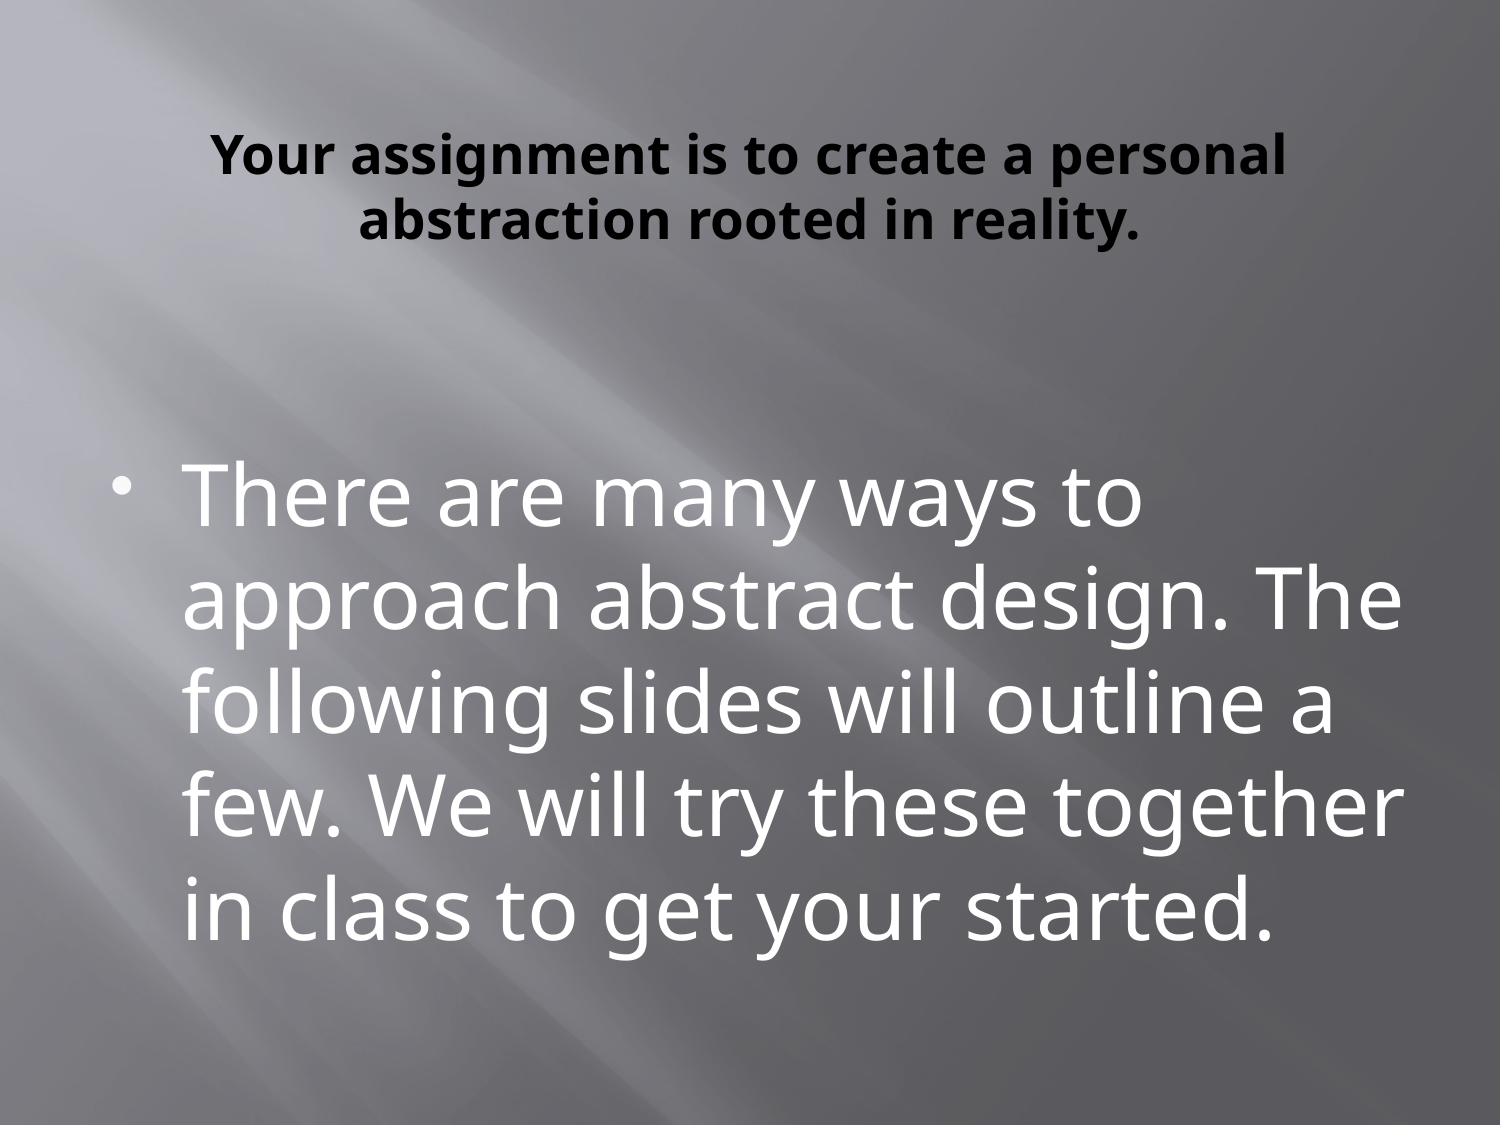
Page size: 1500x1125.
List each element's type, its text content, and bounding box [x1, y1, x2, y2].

title Your assignment is to create a personal abstraction rooted in reality. [75, 45, 1425, 325]
list There are many ways to approach abstract design. The following slides will outline a few. We will try these together in class to get your started. [75, 350, 1425, 1035]
